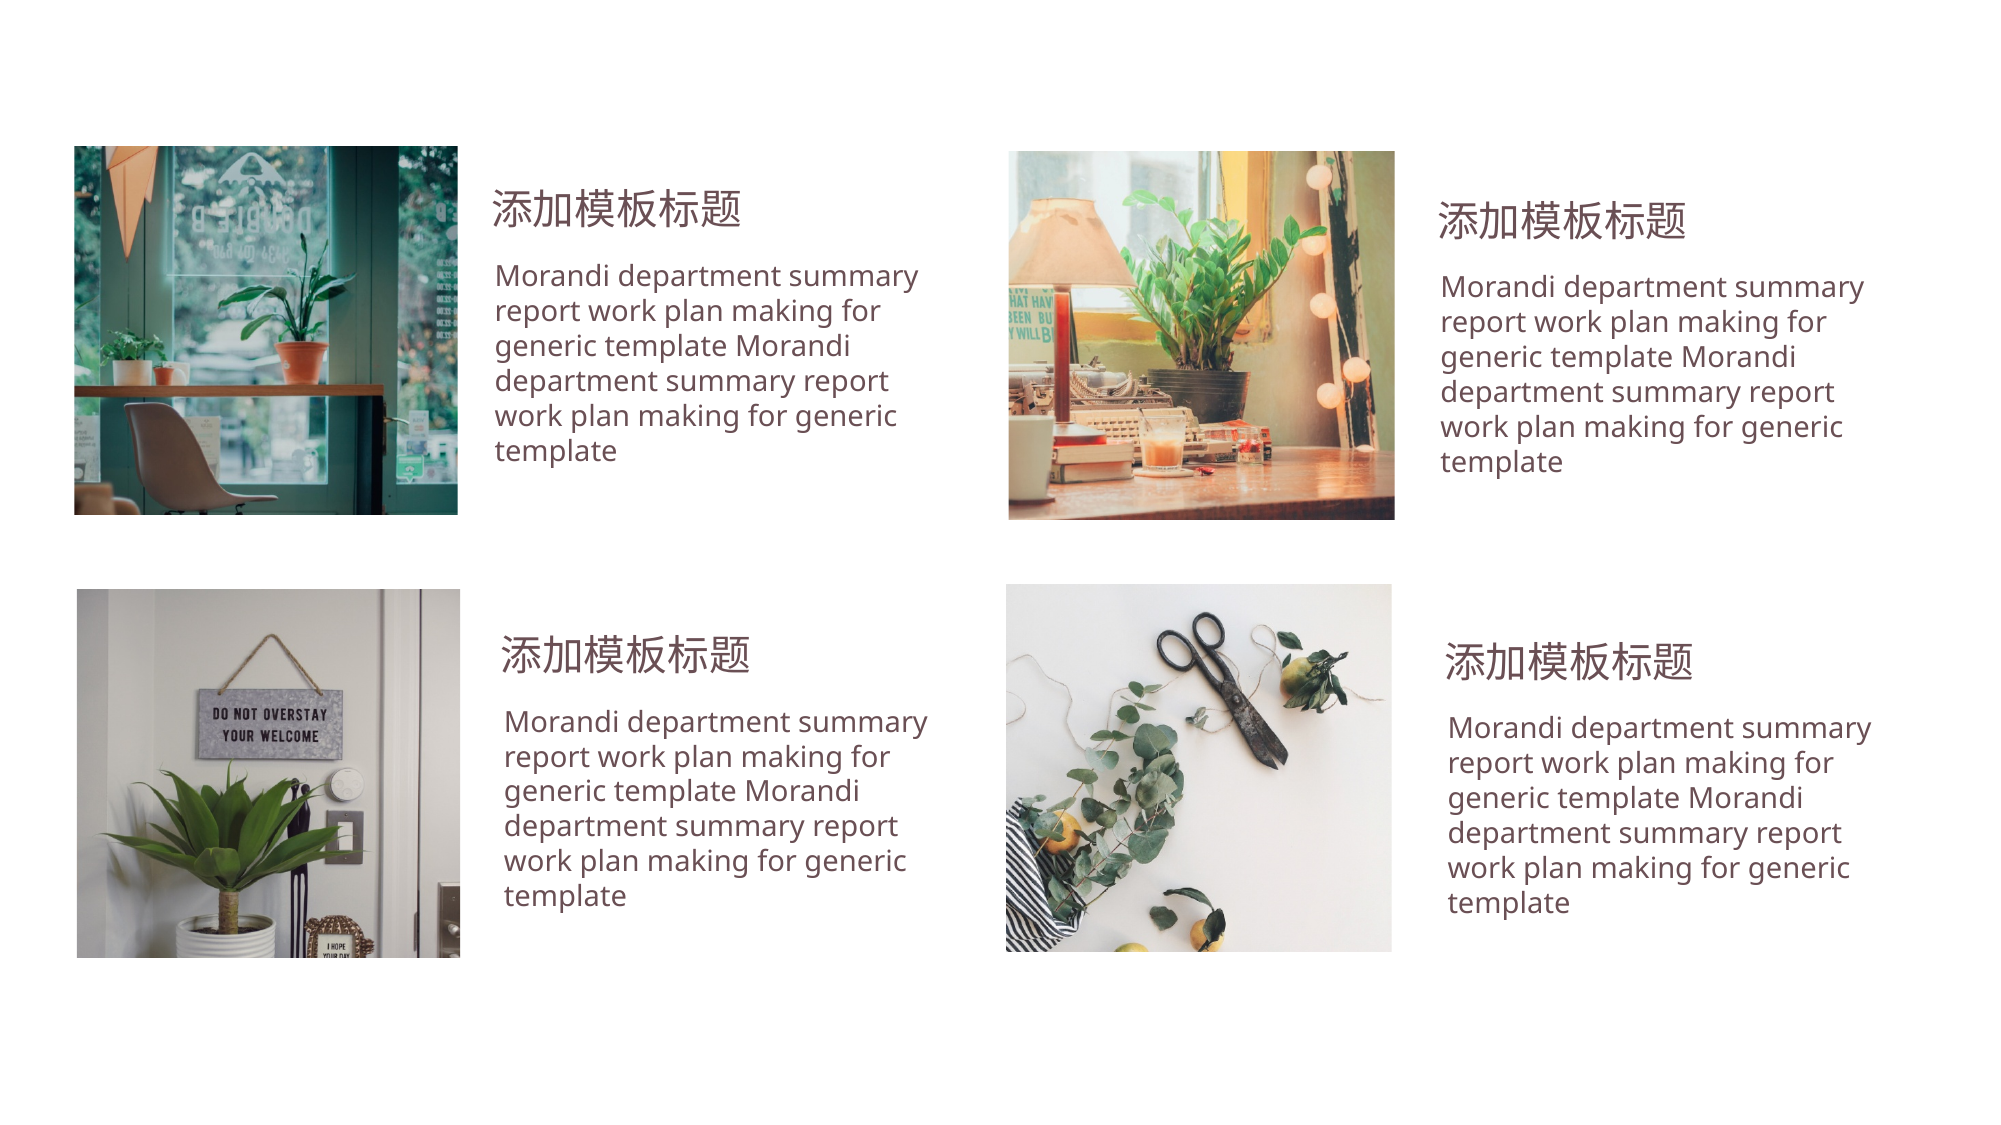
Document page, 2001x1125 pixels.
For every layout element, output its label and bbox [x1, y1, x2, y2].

picture [76, 589, 461, 958]
picture [1008, 151, 1395, 520]
text_box [485, 621, 955, 817]
text_box [1422, 186, 1892, 383]
text_box [71, 599, 1078, 969]
text_box [1429, 628, 1899, 824]
picture [1005, 584, 1392, 952]
picture [74, 146, 458, 515]
text_box [476, 175, 946, 372]
